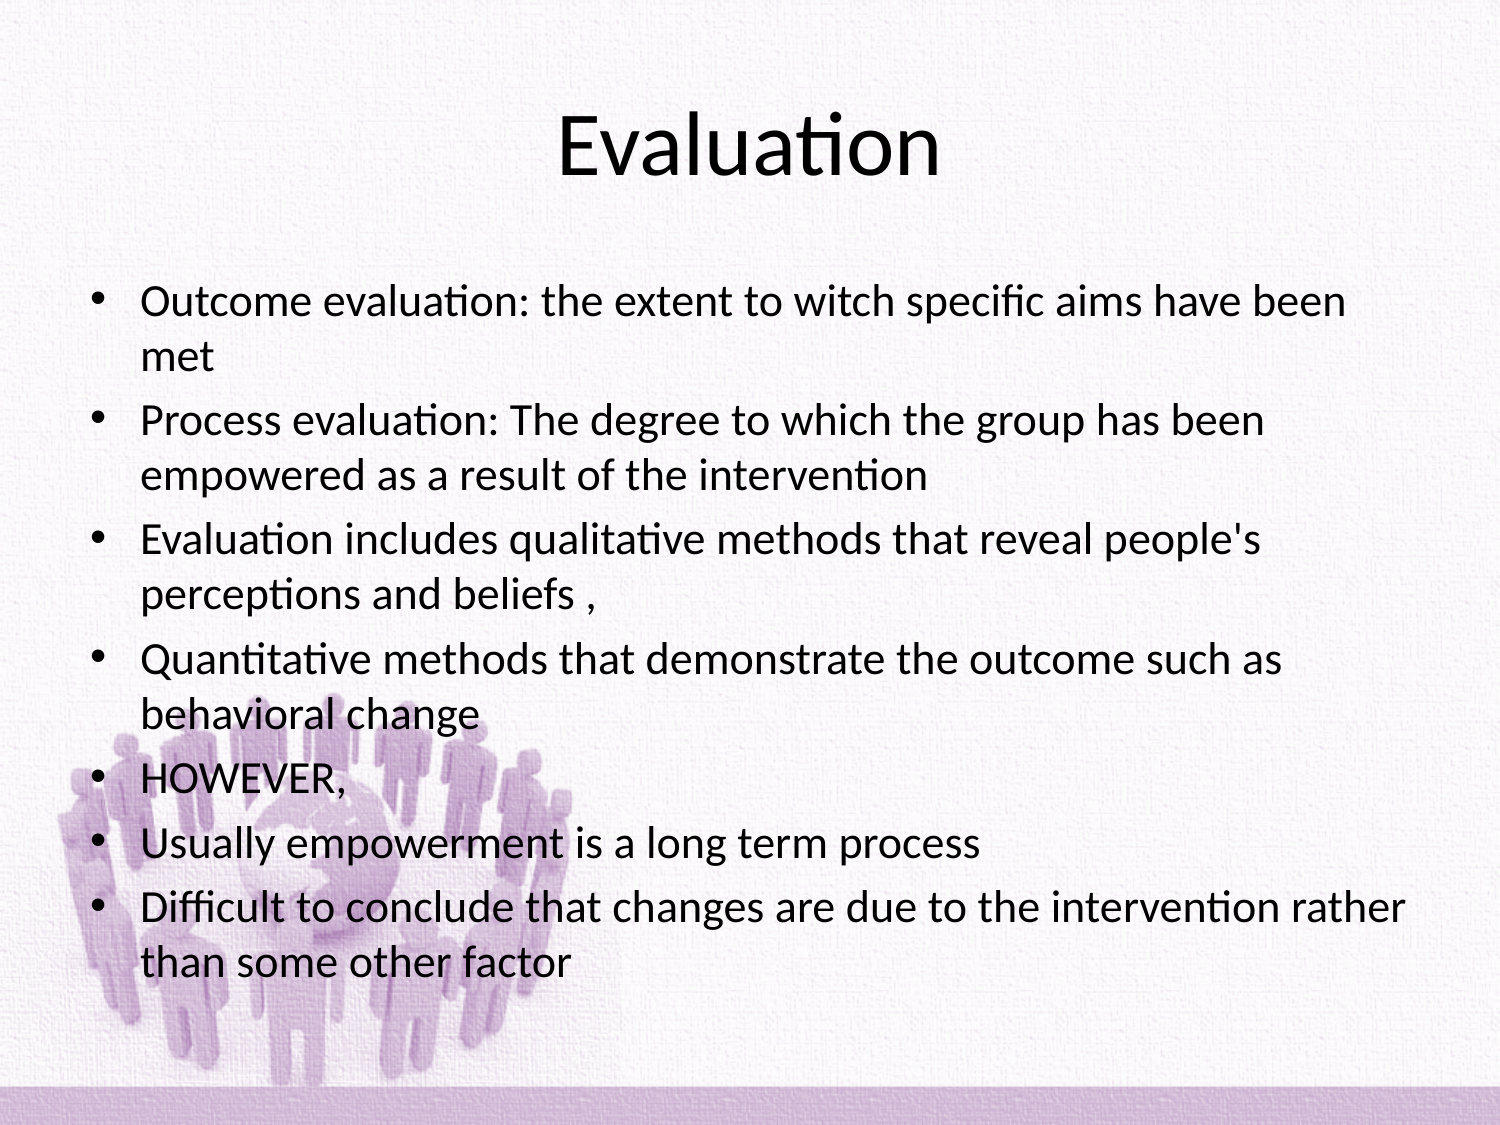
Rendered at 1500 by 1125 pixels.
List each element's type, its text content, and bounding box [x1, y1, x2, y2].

list Outcome evaluation: the extent to witch specific aims have been met Process evaluation: The degree to which the group has been empowered as a result of the intervention Evaluation includes qualitative methods that reveal people's perceptions and beliefs , Quantitative methods that demonstrate the outcome such as behavioral change HOWEVER, Usually empowerment is a long term process Difficult to conclude that changes are due to the intervention rather than some other factor [75, 262, 1425, 1005]
title Evaluation [75, 45, 1425, 233]
